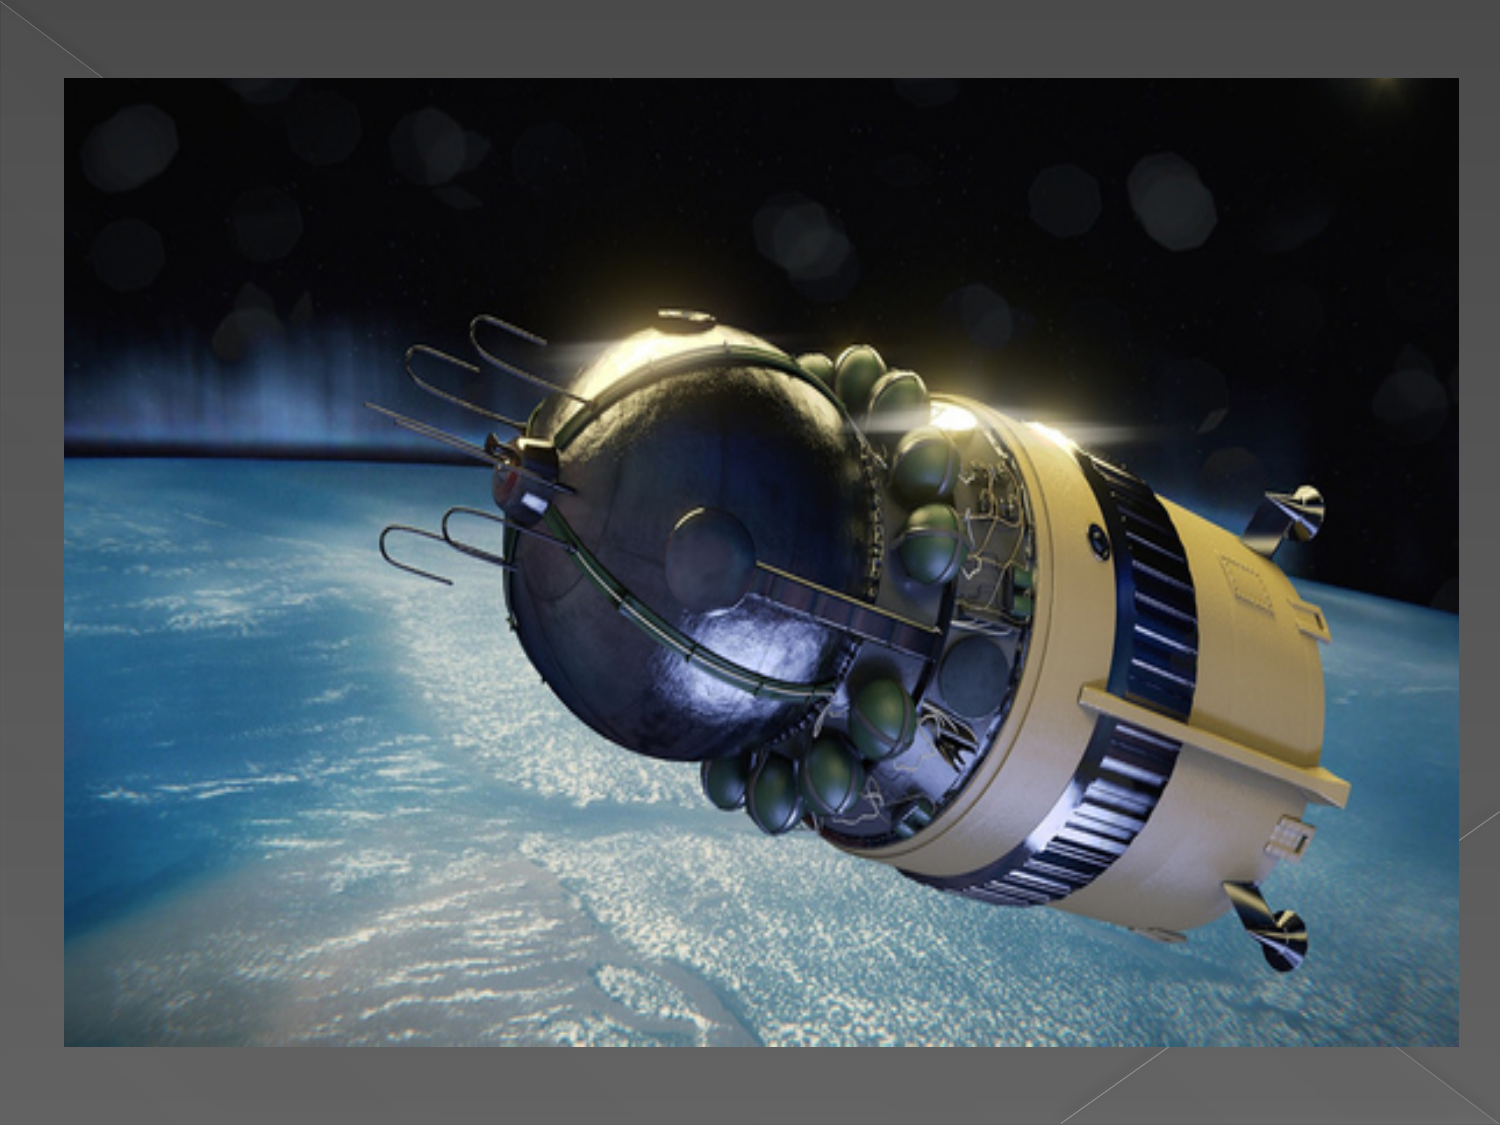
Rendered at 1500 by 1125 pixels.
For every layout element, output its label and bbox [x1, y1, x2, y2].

picture [64, 77, 1459, 1047]
